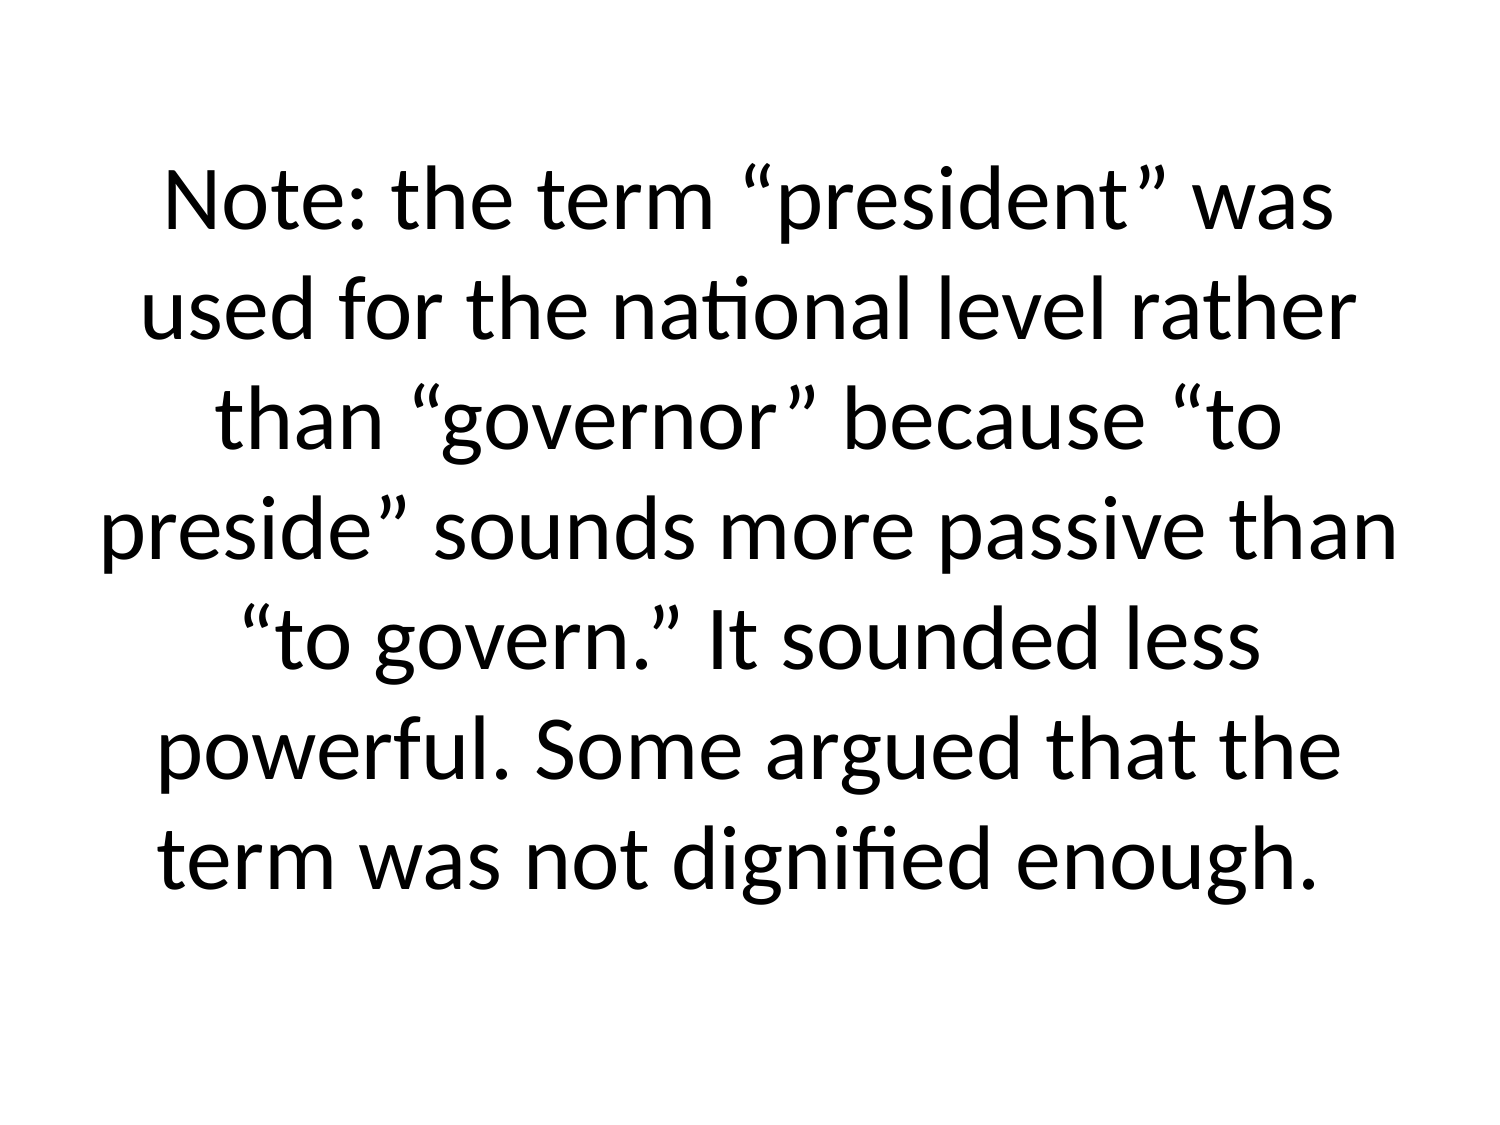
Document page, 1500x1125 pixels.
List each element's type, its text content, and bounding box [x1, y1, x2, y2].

title Note: the term “president” was used for the national level rather than “governor” because “to preside” sounds more passive than “to govern.” It sounded less powerful. Some argued that the term was not dignified enough. [74, 44, 1426, 1001]
